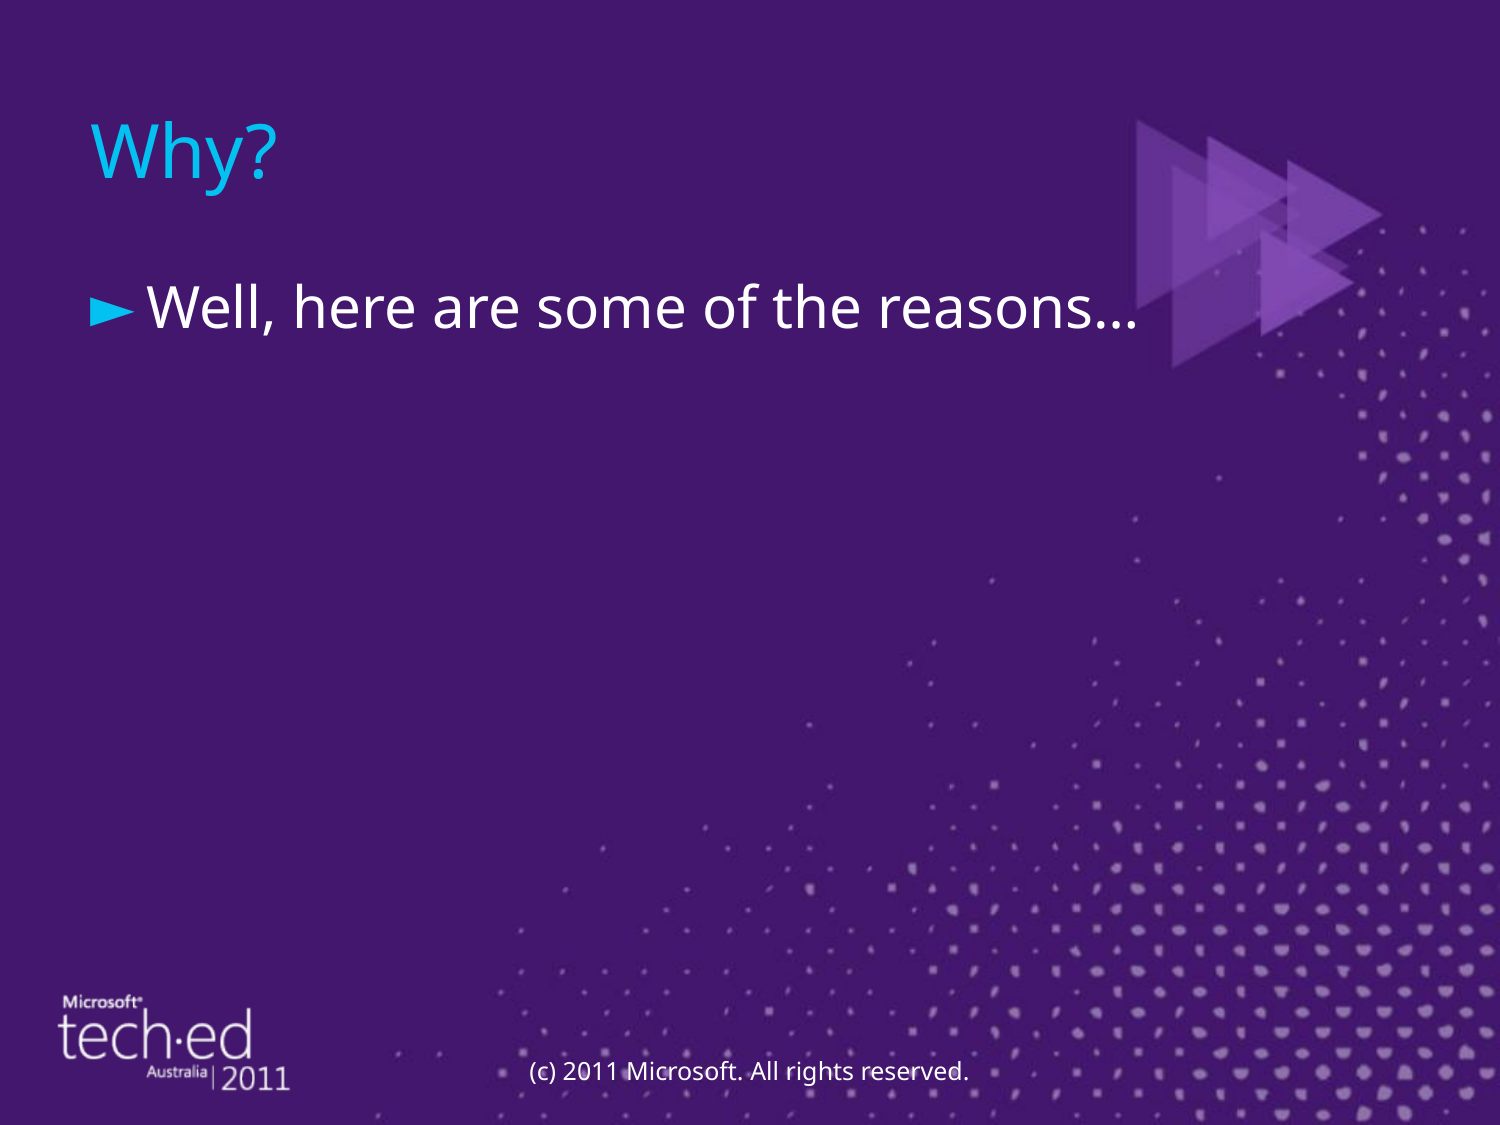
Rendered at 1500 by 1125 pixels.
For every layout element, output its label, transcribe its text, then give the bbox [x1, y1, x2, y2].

picture [0, 0, 1500, 1125]
list Well, here are some of the reasons… [75, 262, 1425, 1005]
title Why? [75, 54, 1425, 243]
footer (c) 2011 Microsoft. All rights reserved. [512, 1042, 988, 1103]
